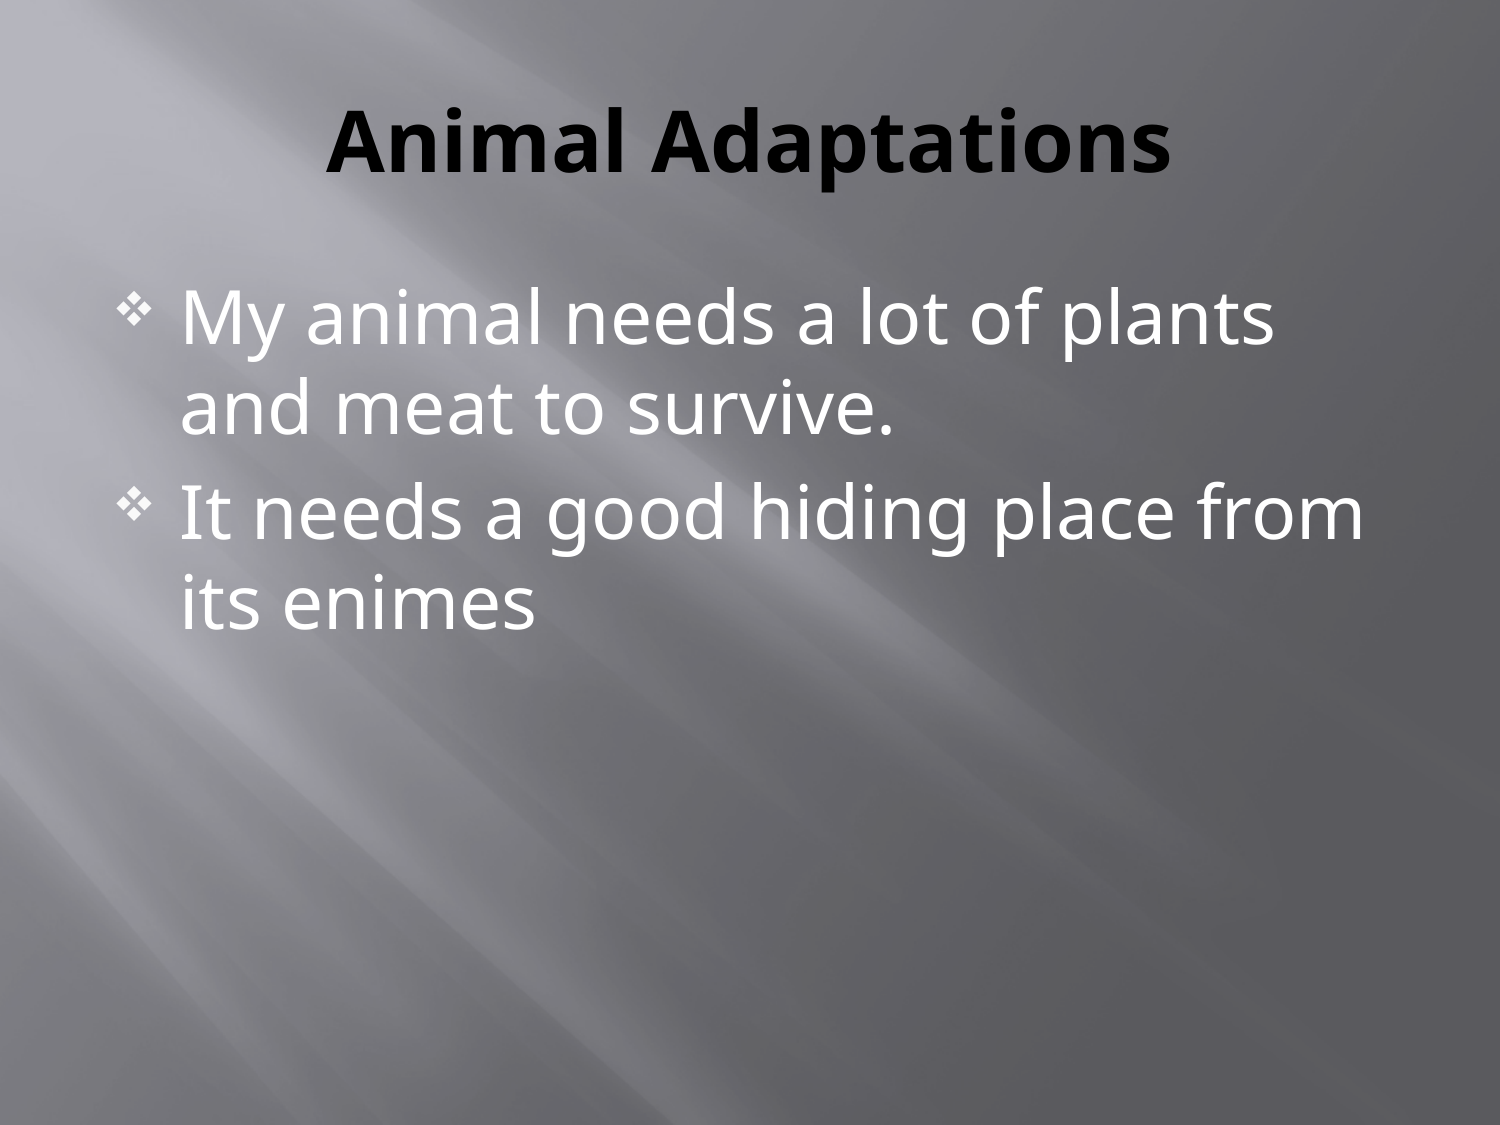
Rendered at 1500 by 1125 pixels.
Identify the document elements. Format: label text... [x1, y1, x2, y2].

title Animal Adaptations [75, 45, 1425, 233]
list My animal needs a lot of plants and meat to survive. It needs a good hiding place from its enimes [75, 262, 1425, 1035]
